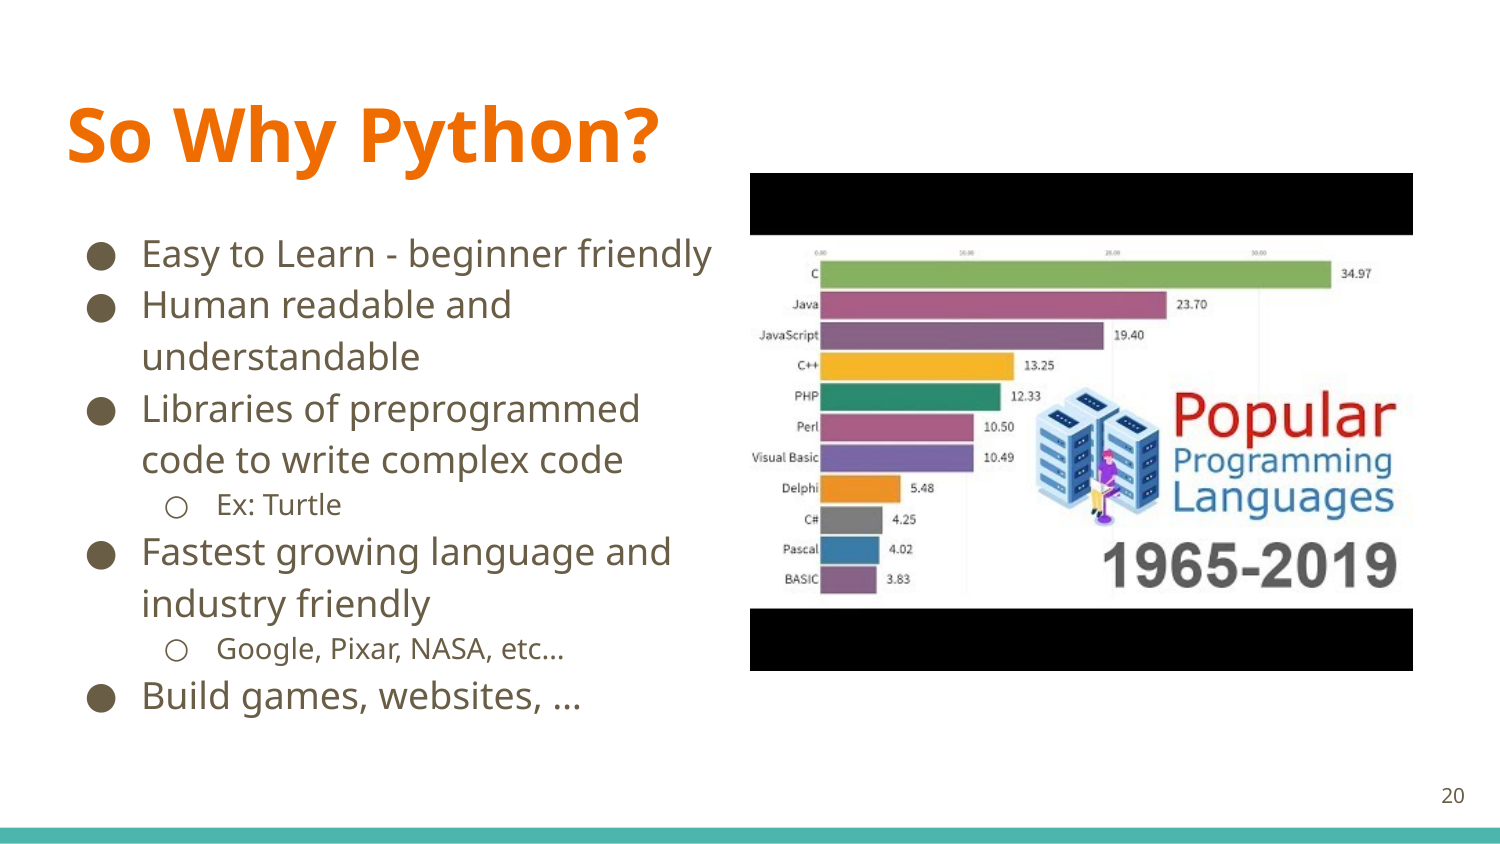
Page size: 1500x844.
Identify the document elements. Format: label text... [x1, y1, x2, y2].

slide_number ‹#› [1389, 764, 1480, 830]
list Easy to Learn - beginner friendly Human readable and understandable Libraries of preprogrammed code to write complex code Ex: Turtle Fastest growing language and industry friendly Google, Pixar, NASA, etc… Build games, websites, … [51, 207, 750, 812]
picture [749, 173, 1413, 671]
title So Why Python? [51, 72, 1449, 189]
